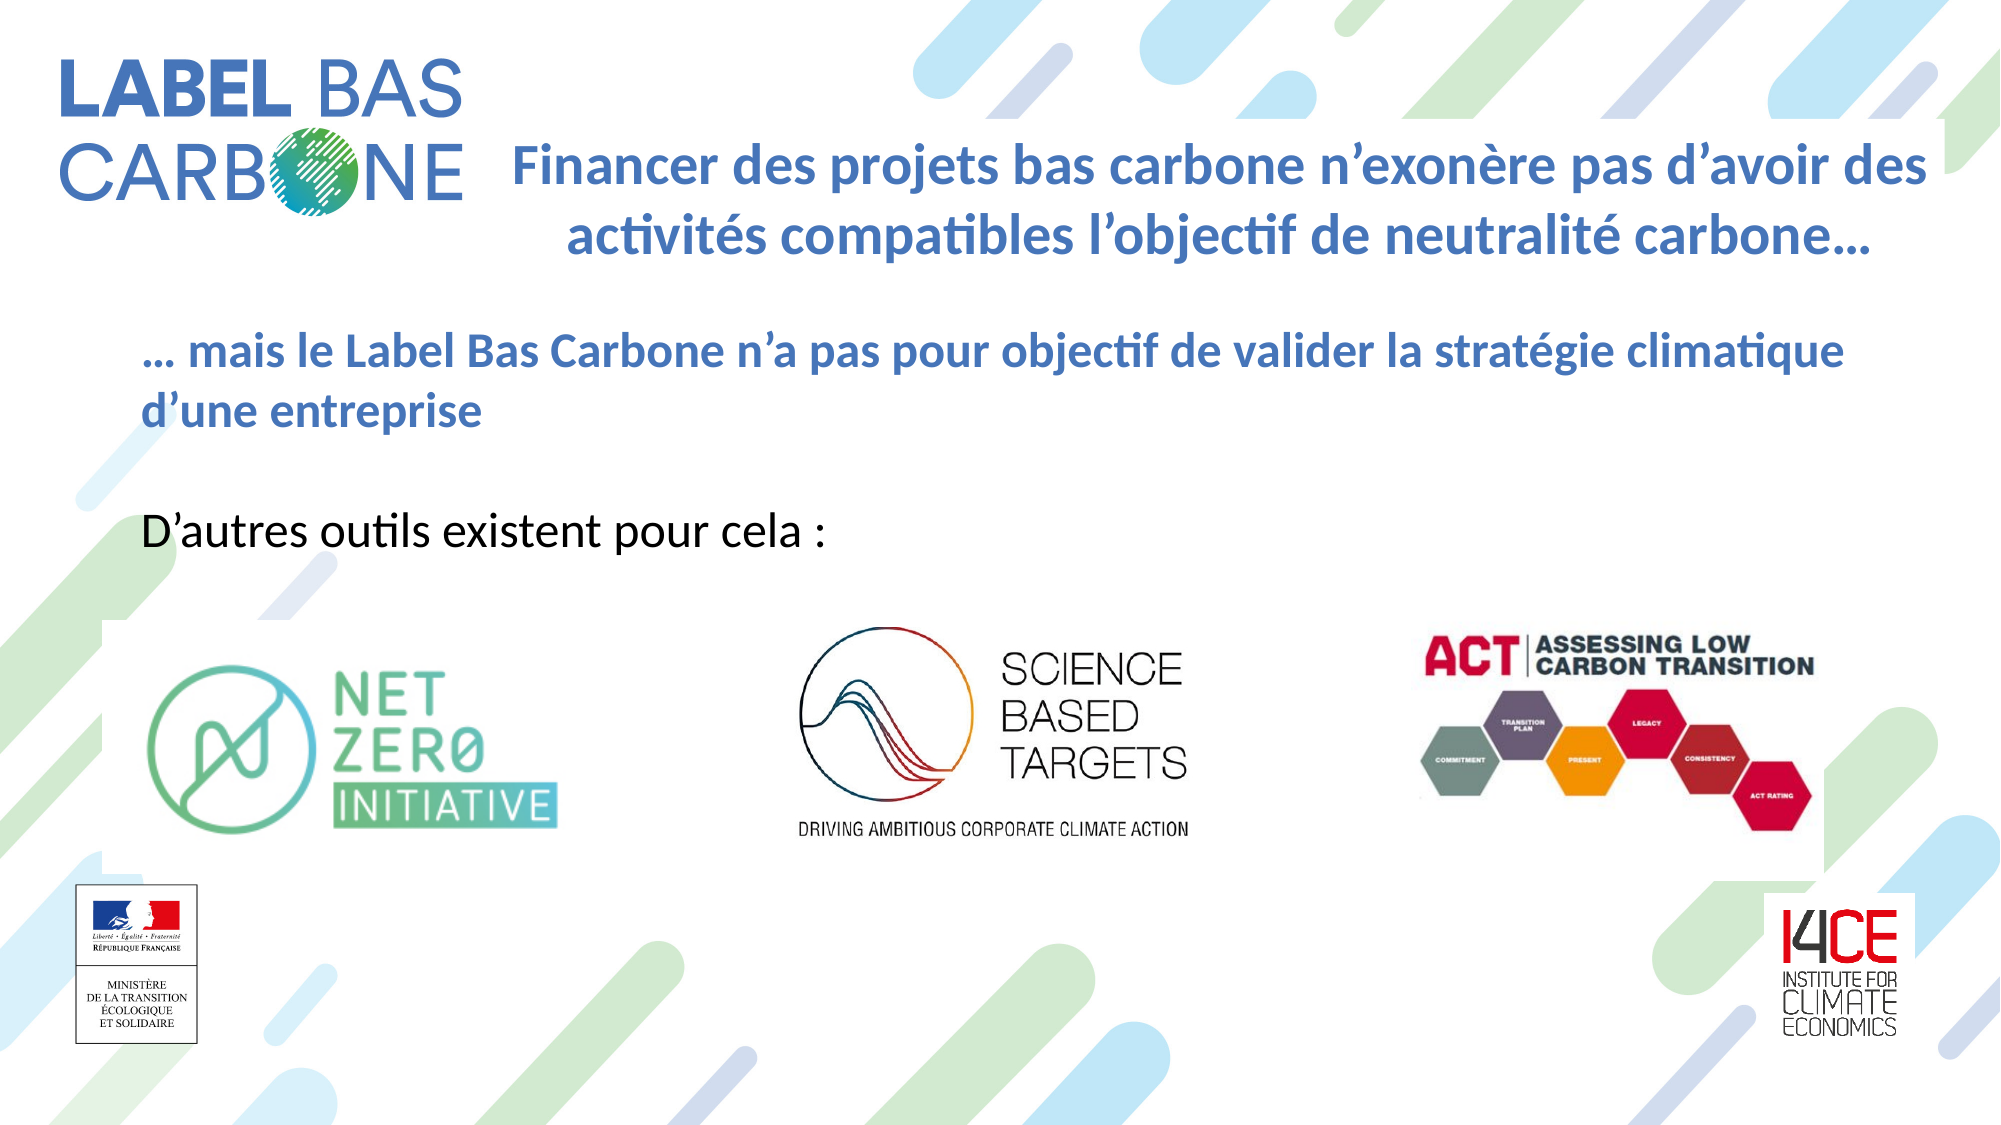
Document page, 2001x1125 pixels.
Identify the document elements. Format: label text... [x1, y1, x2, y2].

picture [0, 0, 2000, 1125]
text_box … mais le Label Bas Carbone n’a pas pour objectif de valider la stratégie climatique d’une entreprise D’autres outils existent pour cela : [126, 309, 1869, 625]
text_box Financer des projets bas carbone n’exonère pas d’avoir des activités compatibles l’objectif de neutralité carbone… [495, 118, 1945, 274]
